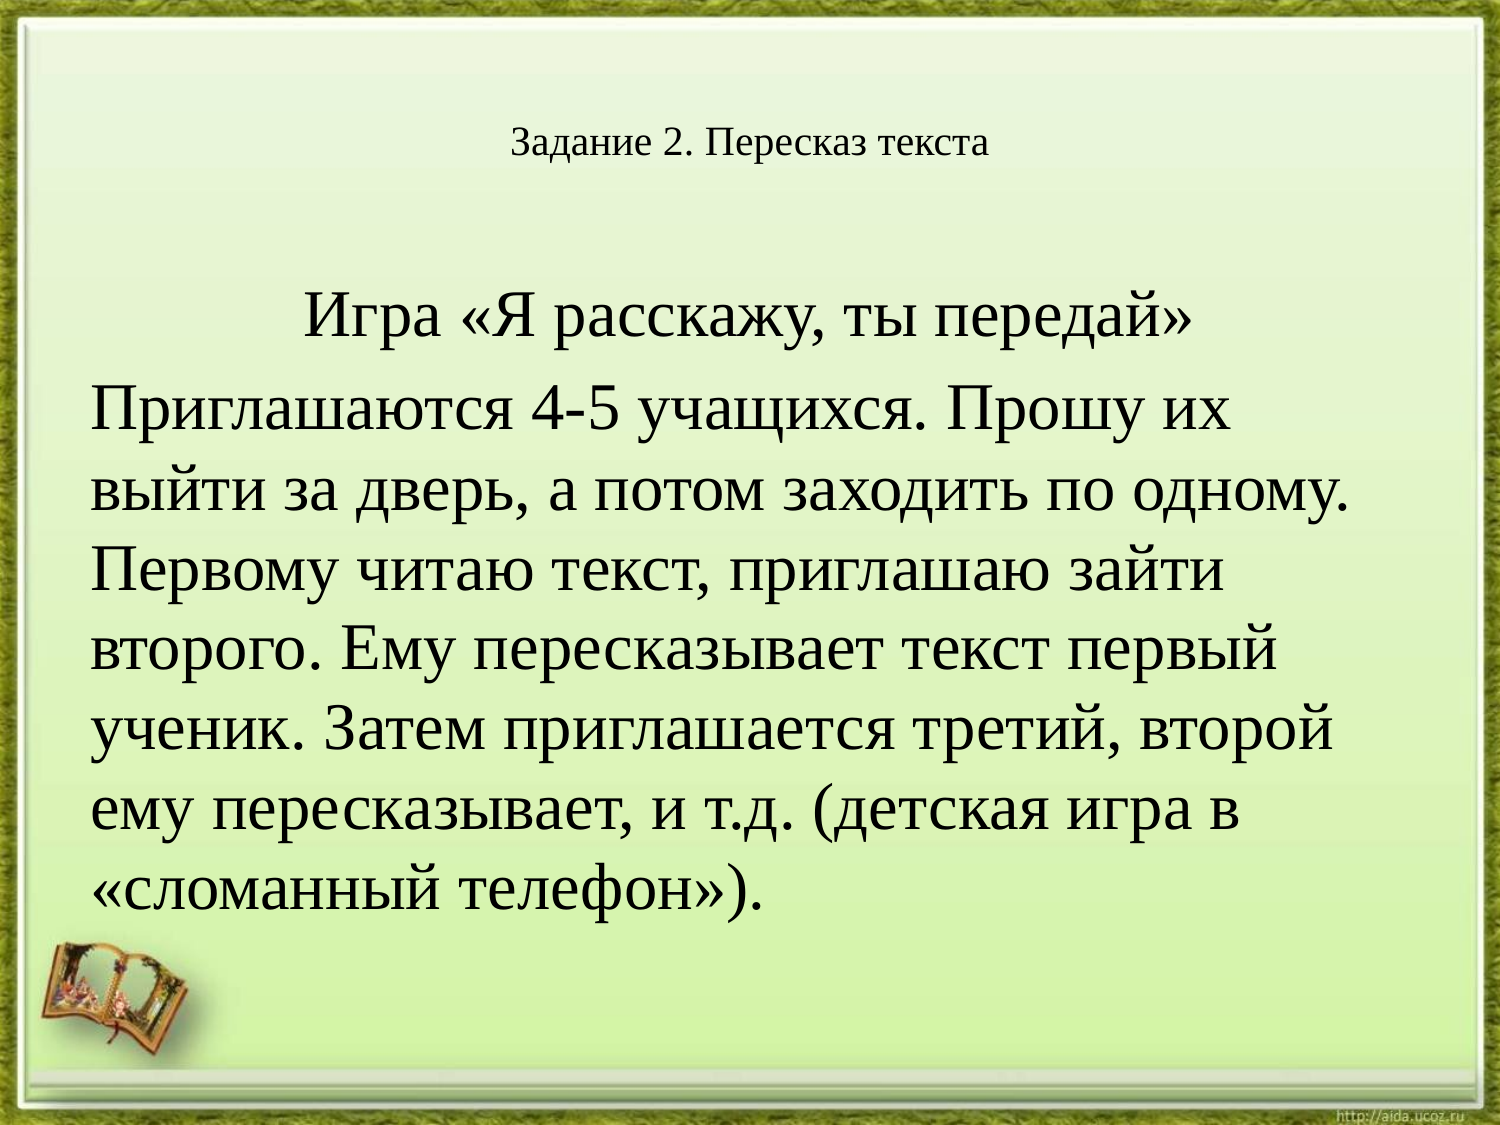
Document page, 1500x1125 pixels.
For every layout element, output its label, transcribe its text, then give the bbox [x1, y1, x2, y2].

picture [0, 0, 1500, 1125]
title Задание 2. Пересказ текста [75, 45, 1425, 233]
list Игра «Я расскажу, ты передай» Приглашаются 4-5 учащихся. Прошу их выйти за дверь, а потом заходить по одному. Первому читаю текст, приглашаю зайти второго. Ему пересказывает текст первый ученик. Затем приглашается третий, второй ему пересказывает, и т.д. (детская игра в «сломанный телефон»). [75, 262, 1425, 1005]
